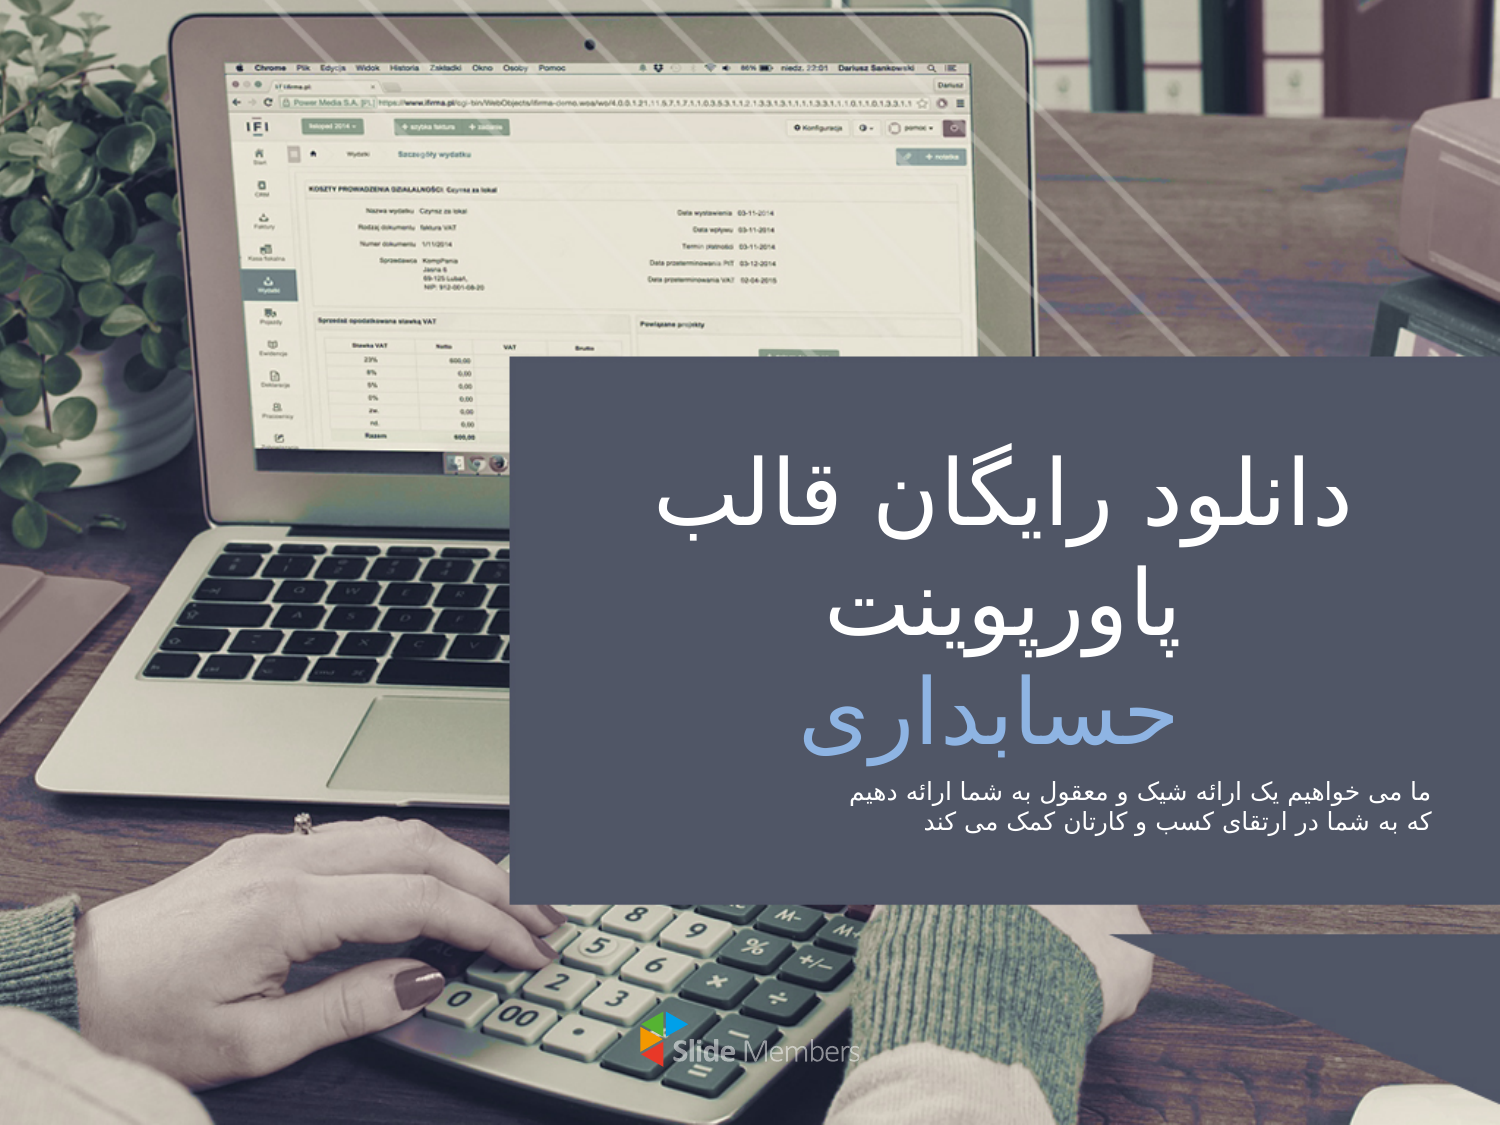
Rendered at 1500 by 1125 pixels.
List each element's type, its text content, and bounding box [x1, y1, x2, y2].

text_box ما می خواهیم یک ارائه شیک و معقول به شما ارائه دهیم که به شما در ارتقای کسب و کارتان کمک می کند [833, 768, 1448, 865]
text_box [640, 1011, 860, 1068]
picture [0, 0, 1500, 1125]
title دانلود رایگان قالب پاورپوینت حسابداری [525, 425, 1483, 745]
